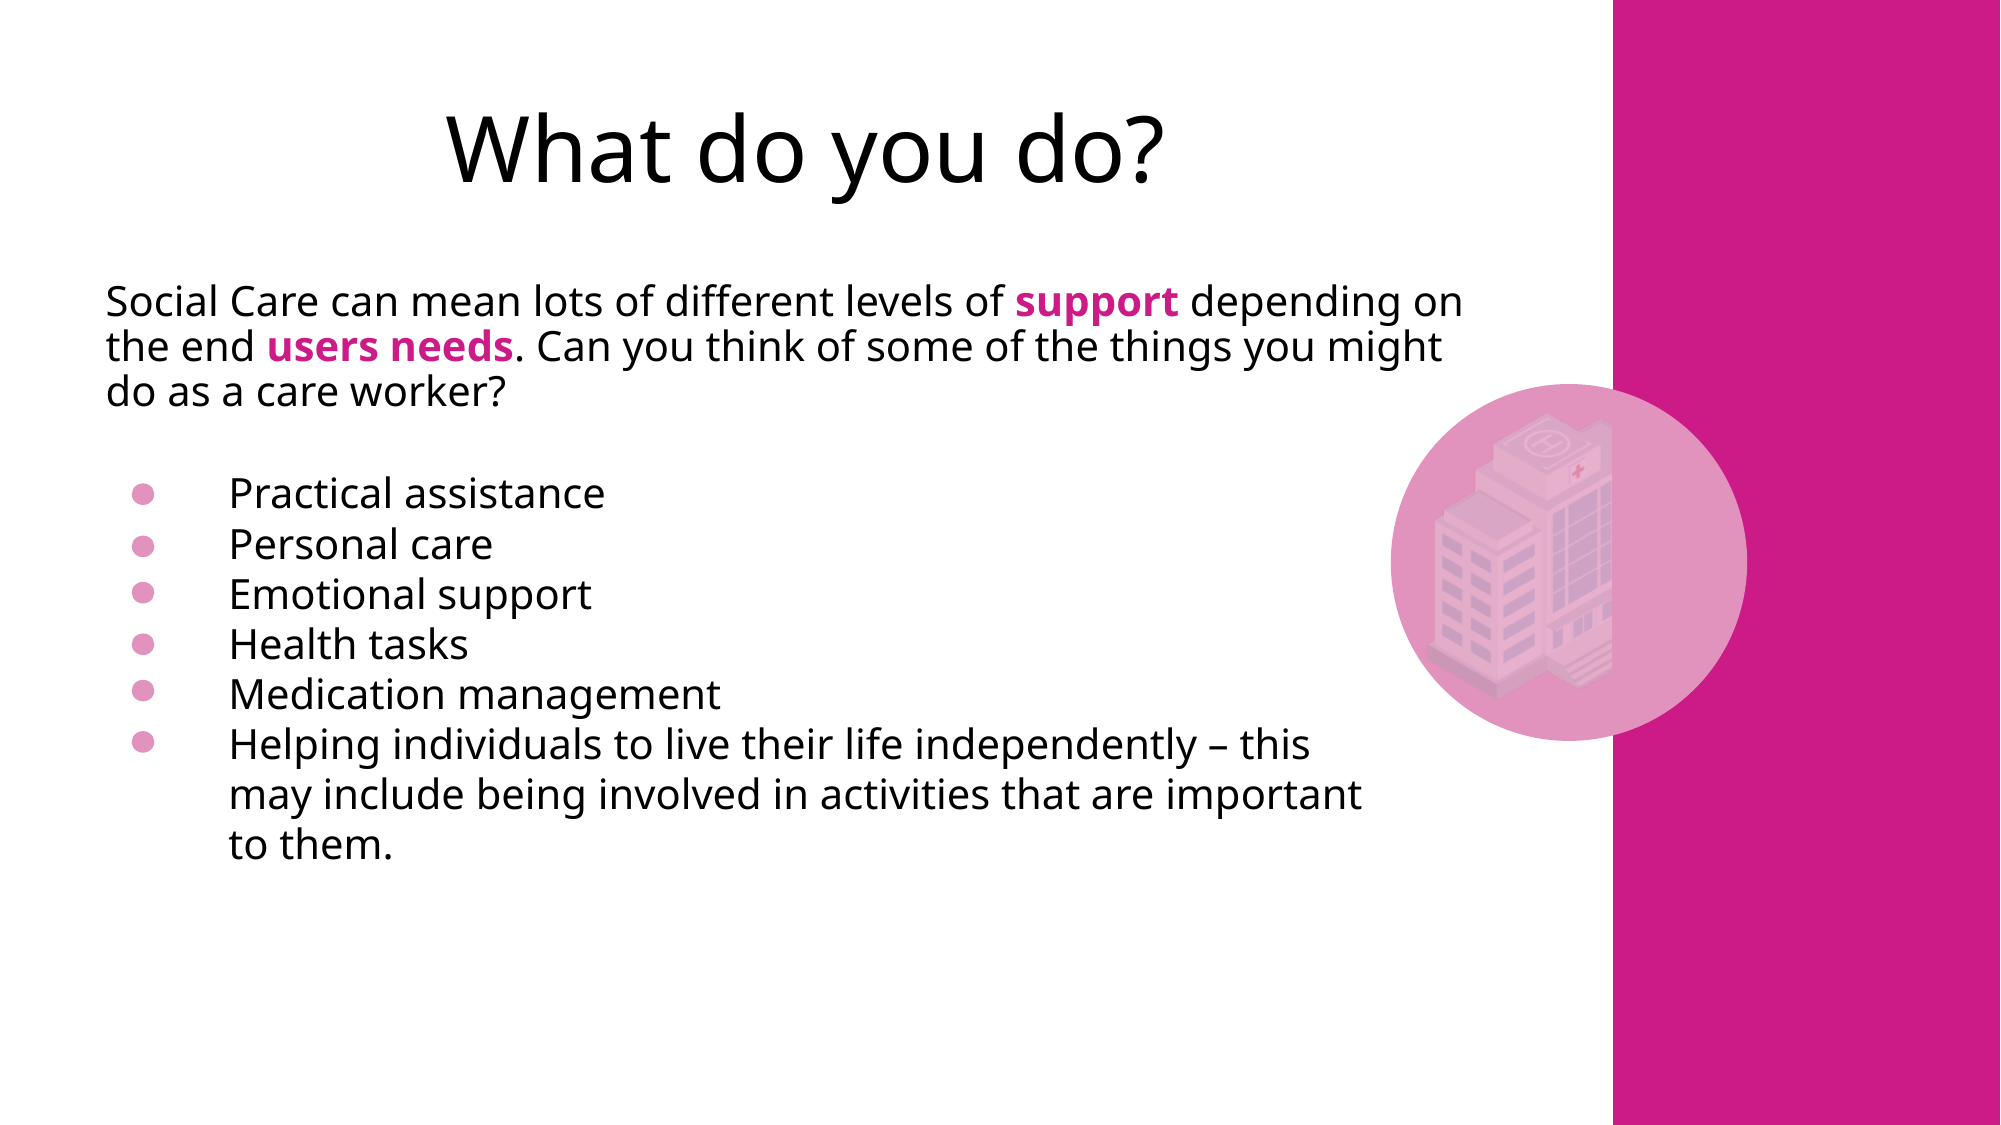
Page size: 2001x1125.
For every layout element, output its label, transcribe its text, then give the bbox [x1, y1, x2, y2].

text_box [1613, 0, 2000, 1125]
text_box [131, 535, 155, 558]
text_box Practical assistance Personal care Emotional support Health tasks Medication management Helping individuals to live their life independently – this may include being involved in activities that are important to them. [213, 459, 1392, 875]
text_box [131, 581, 155, 604]
text_box [1474, 389, 1748, 741]
text_box [131, 679, 155, 702]
text_box [131, 483, 155, 505]
text_box [131, 633, 155, 656]
picture [1035, 388, 1612, 714]
text_box [1531, 384, 1607, 388]
list Social Care can mean lots of different levels of support depending on the end users needs. Can you think of some of the things you might do as a care worker? [90, 272, 1489, 388]
title What do you do? [0, 44, 1612, 262]
text_box [131, 731, 155, 753]
